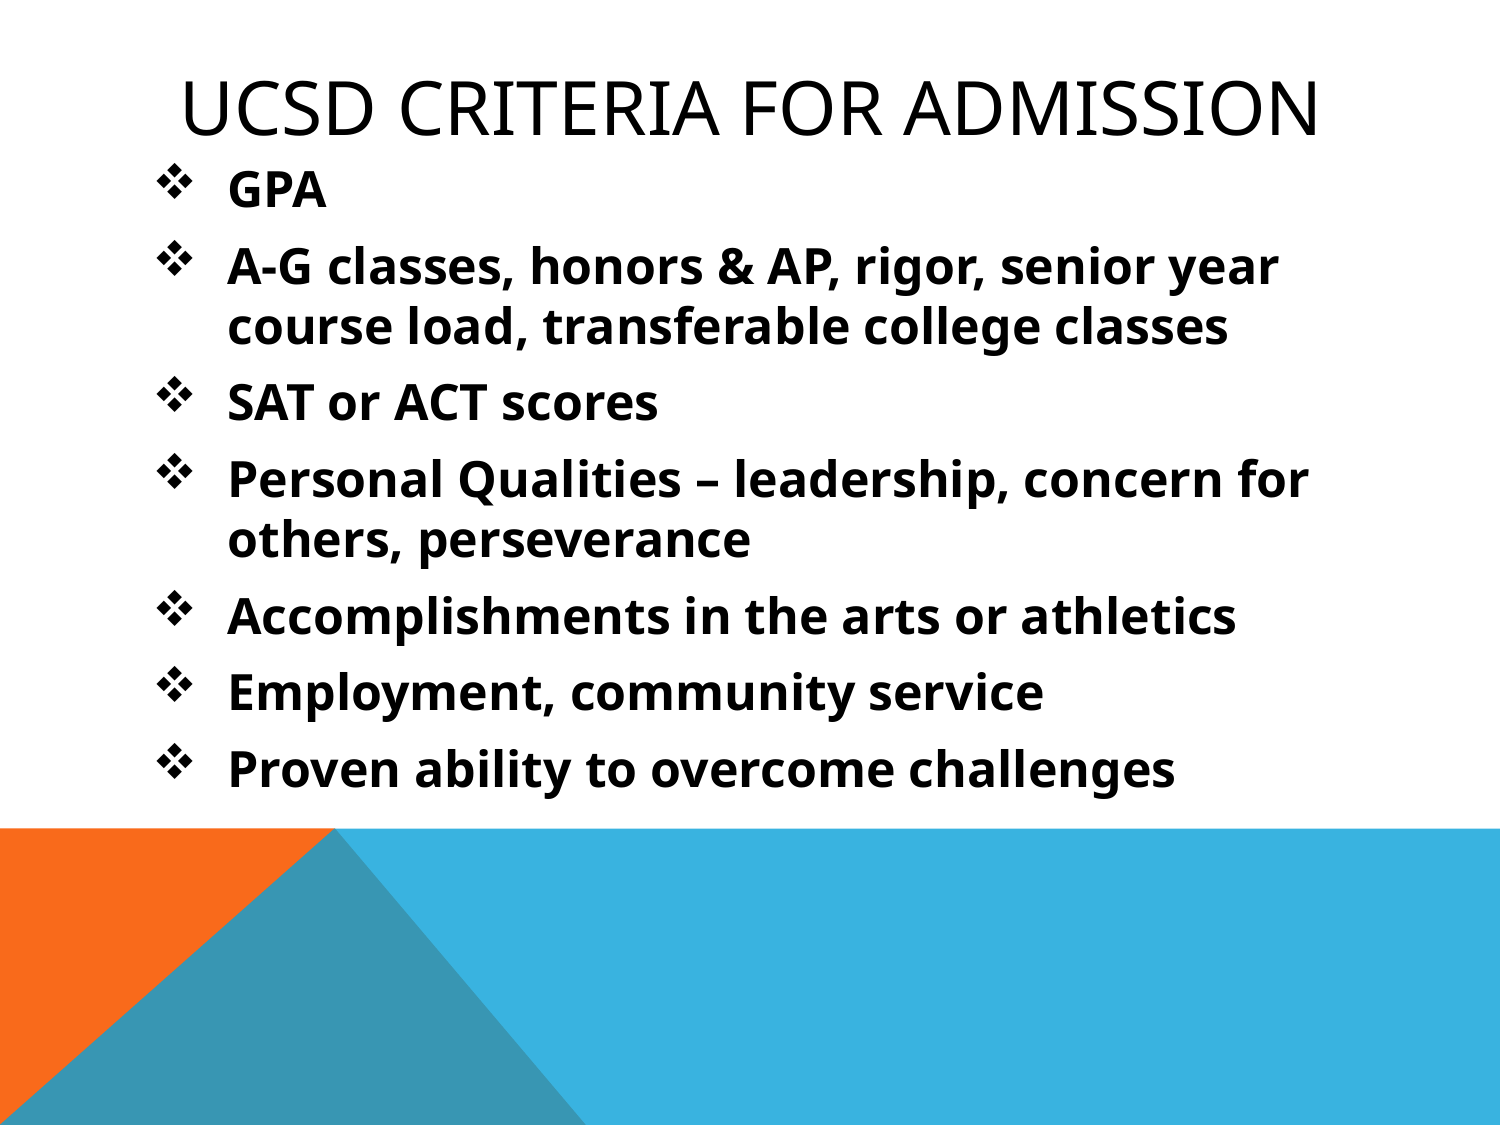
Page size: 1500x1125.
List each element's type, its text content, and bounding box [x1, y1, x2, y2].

list GPA A-G classes, honors & AP, rigor, senior year course load, transferable college classes SAT or ACT scores Personal Qualities – leadership, concern for others, perseverance Accomplishments in the arts or athletics Employment, community service Proven ability to overcome challenges [137, 149, 1372, 795]
title UCSD Criteria for Admission [135, 60, 1369, 150]
